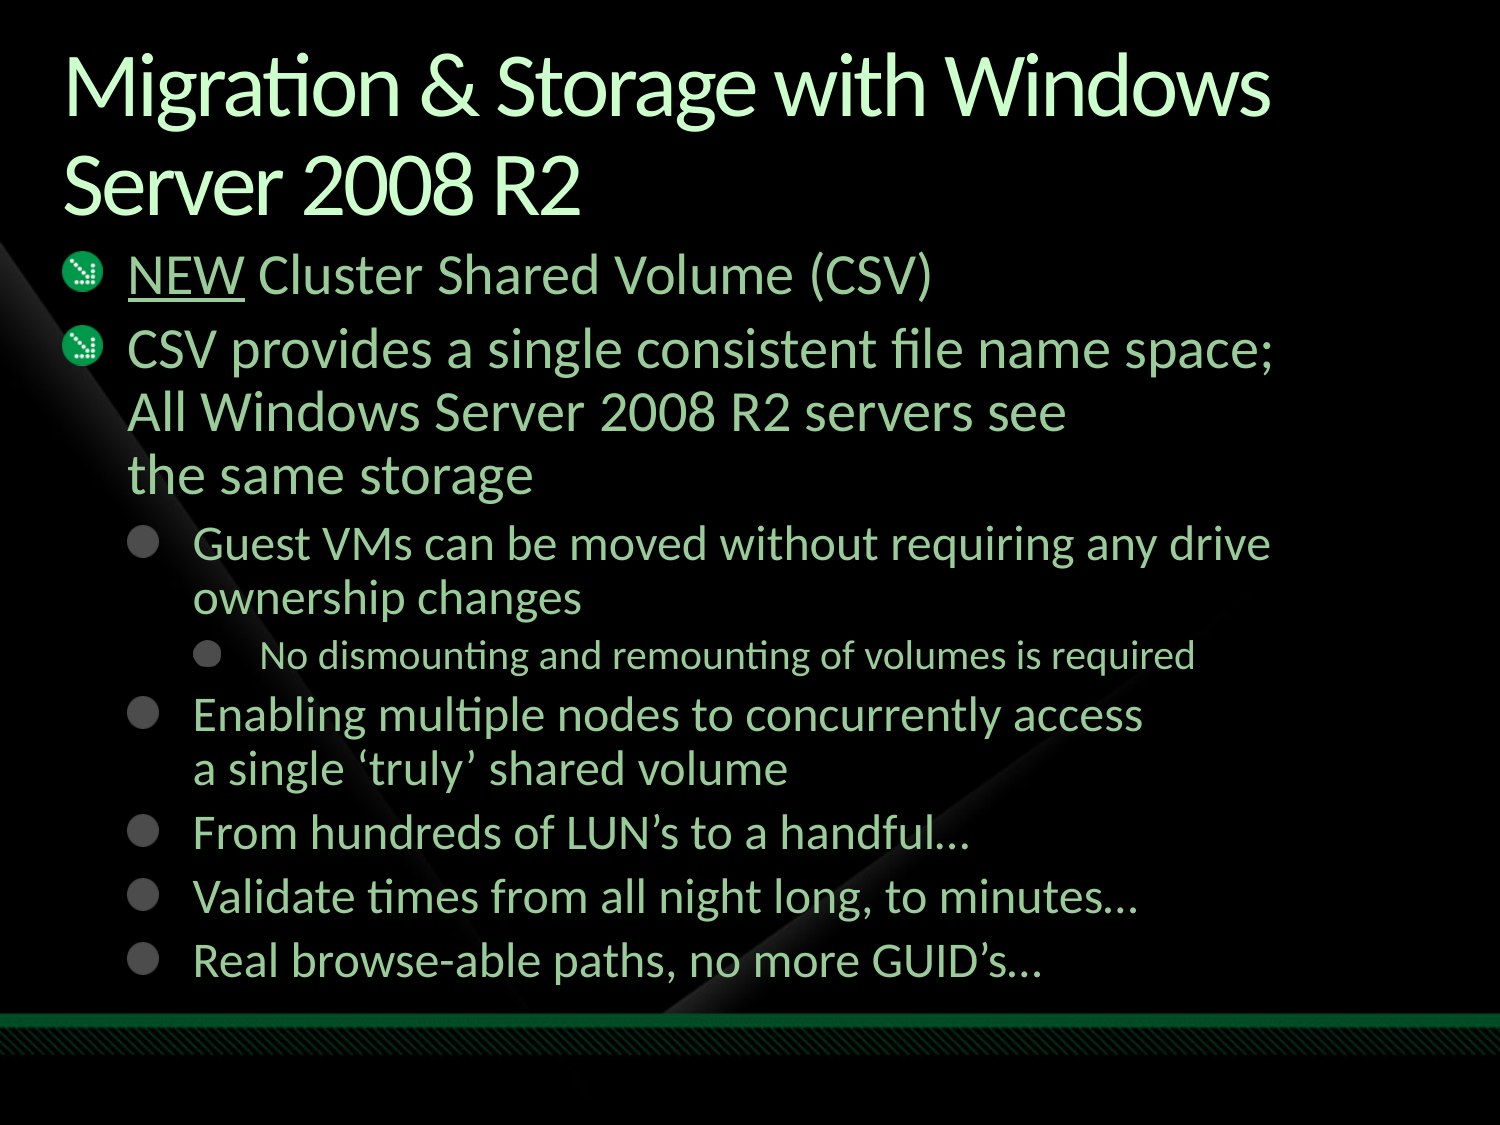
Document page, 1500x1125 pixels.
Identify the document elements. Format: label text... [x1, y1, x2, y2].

picture [0, 0, 1500, 1125]
title Migration & Storage with Windows Server 2008 R2 [62, 37, 1438, 238]
list NEW Cluster Shared Volume (CSV) CSV provides a single consistent file name space; All Windows Server 2008 R2 servers see the same storage Guest VMs can be moved without requiring any drive ownership changes No dismounting and remounting of volumes is required Enabling multiple nodes to concurrently access a single ‘truly’ shared volume From hundreds of LUN’s to a handful… Validate times from all night long, to minutes… Real browse-able paths, no more GUID’s… [62, 243, 1438, 1022]
